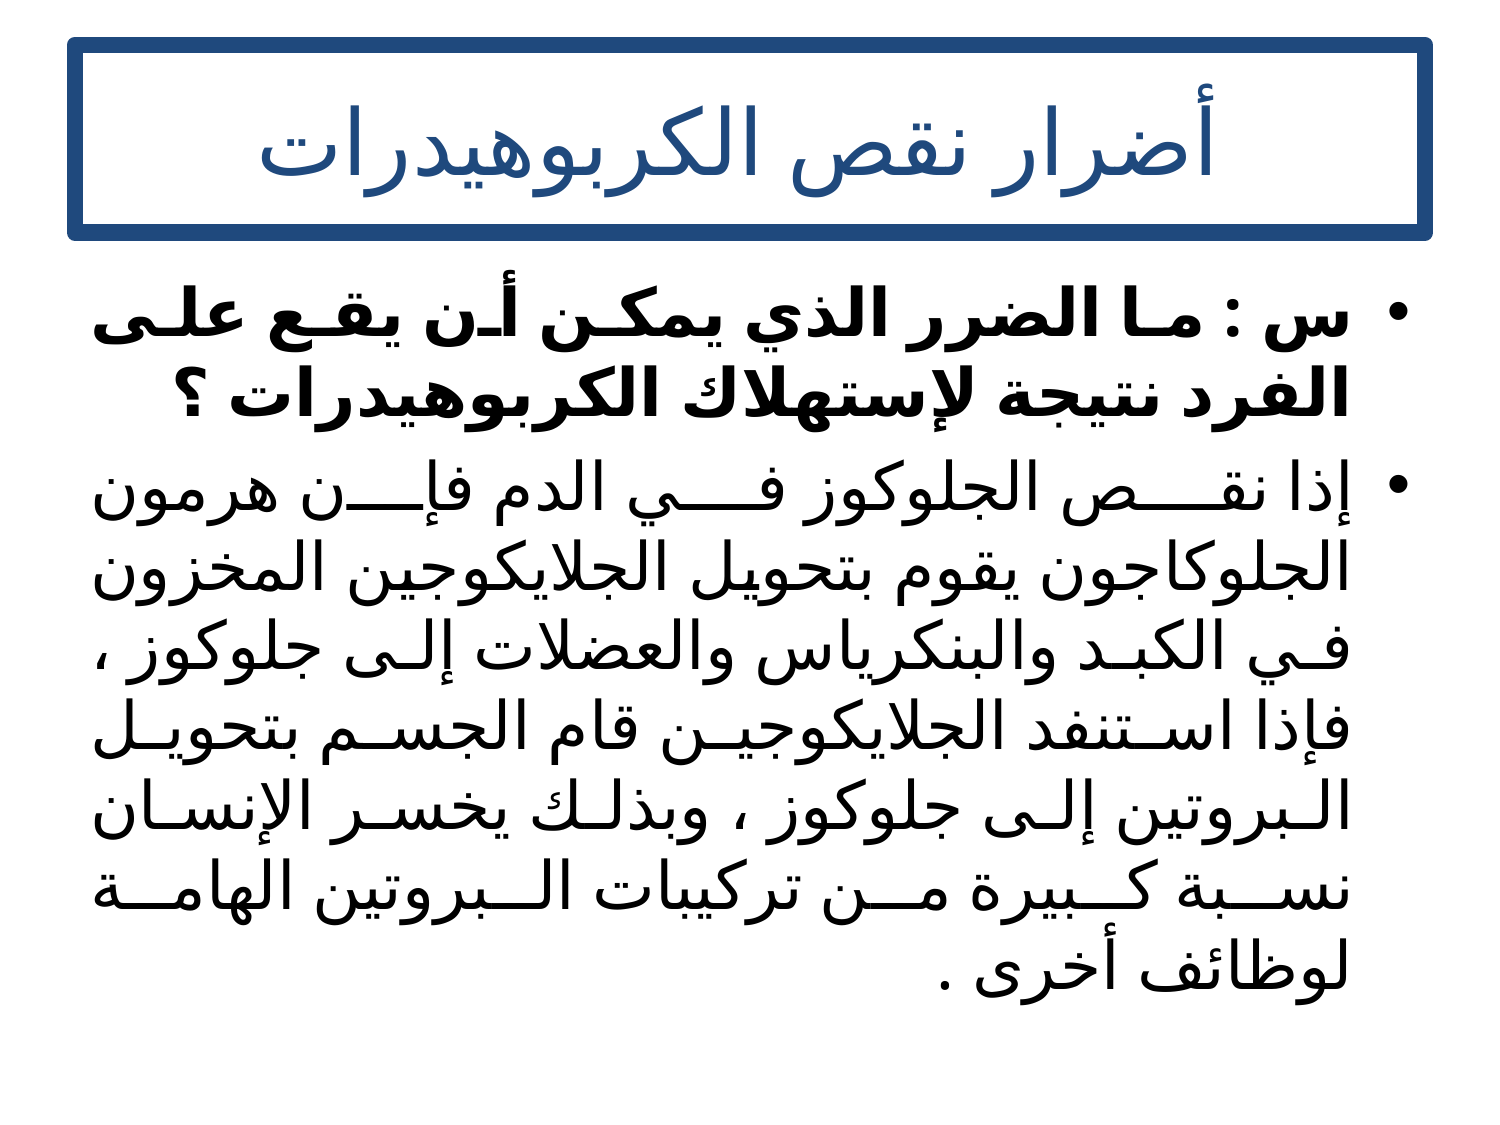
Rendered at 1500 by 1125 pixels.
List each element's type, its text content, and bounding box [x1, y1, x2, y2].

list س : ما الضرر الذي يمكن أن يقع على الفرد نتيجة لإستهلاك الكربوهيدرات ؟ إذا نقص الجلوكوز في الدم فإن هرمون الجلوكاجون يقوم بتحويل الجلايكوجين المخزون في الكبد والبنكرياس والعضلات إلى جلوكوز ، فإذا استنفد الجلايكوجين قام الجسم بتحويل البروتين إلى جلوكوز ، وبذلك يخسر الإنسان نسبة كبيرة من تركيبات البروتين الهامة لوظائف أخرى . [75, 262, 1425, 1005]
title أضرار نقص الكربوهيدرات [75, 45, 1425, 233]
